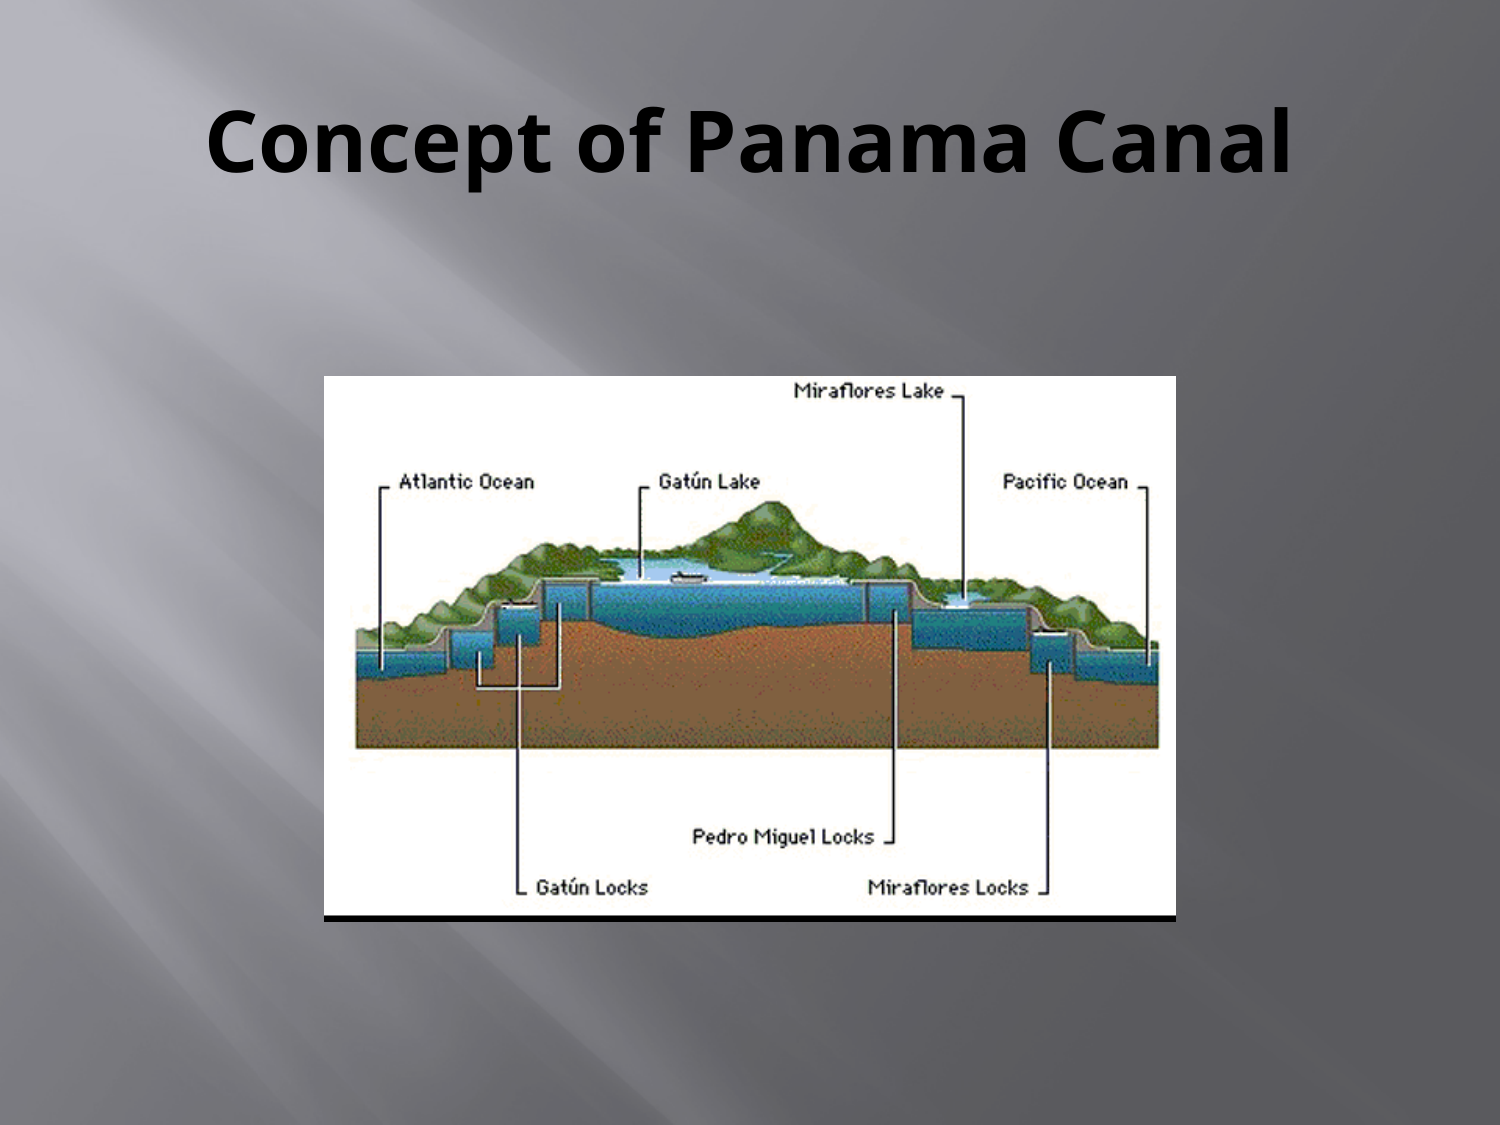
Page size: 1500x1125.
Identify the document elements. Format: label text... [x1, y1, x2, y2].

title Concept of Panama Canal [75, 45, 1425, 233]
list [323, 375, 1176, 922]
